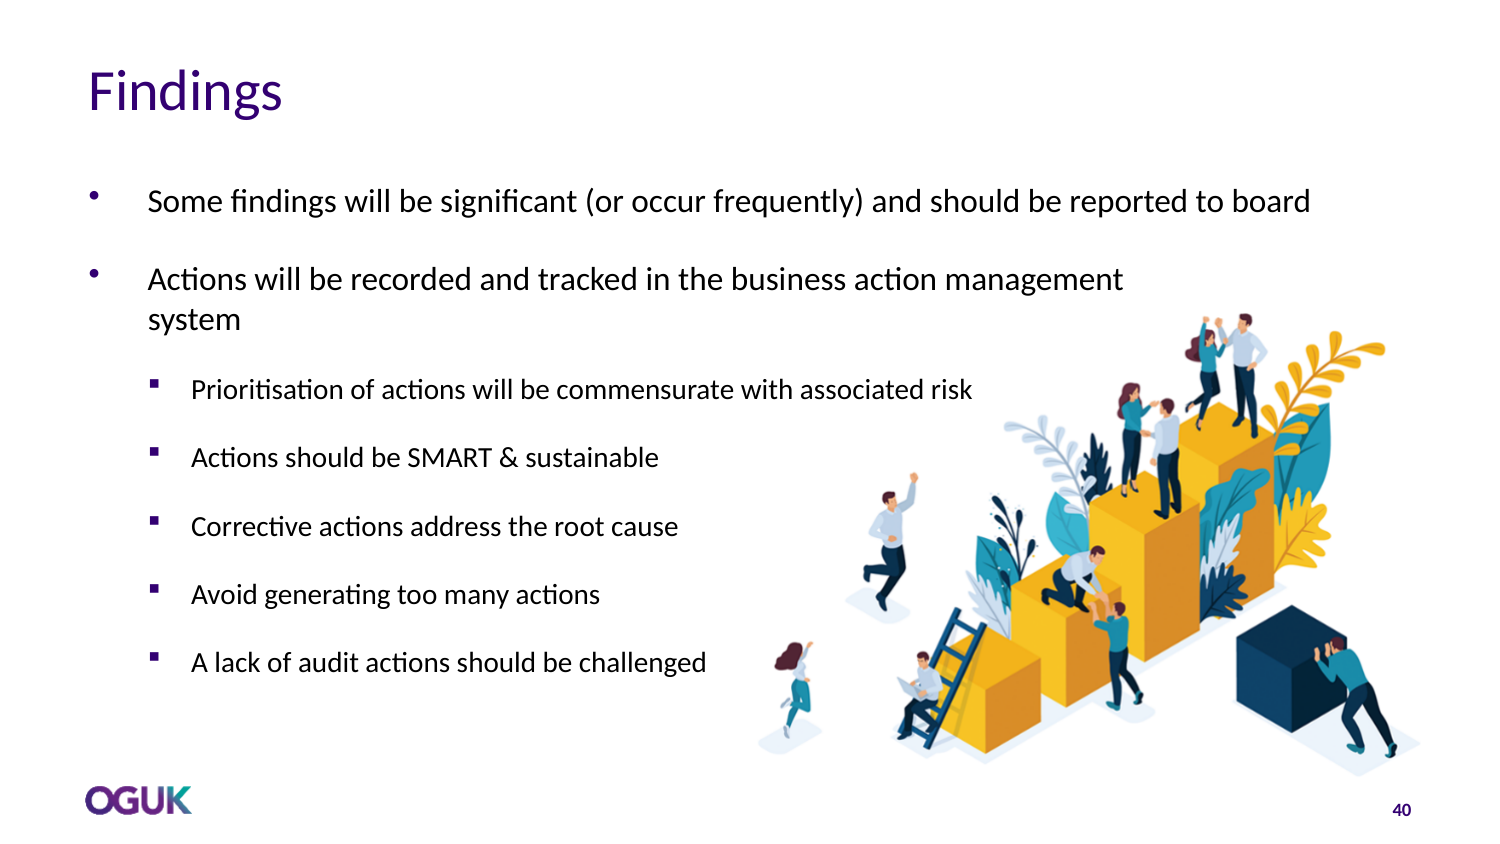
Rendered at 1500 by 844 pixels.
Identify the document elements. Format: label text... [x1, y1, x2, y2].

picture [749, 273, 1433, 786]
picture [76, 778, 200, 822]
title Findings [88, 38, 1412, 145]
slide_number 40 [1352, 800, 1412, 818]
list Some findings will be significant (or occur frequently) and should be reported to board Actions will be recorded and tracked in the business action management system Prioritisation of actions will be commensurate with associated risk Actions should be SMART & sustainable Corrective actions address the root cause Avoid generating too many actions A lack of audit actions should be challenged [88, 179, 1412, 771]
